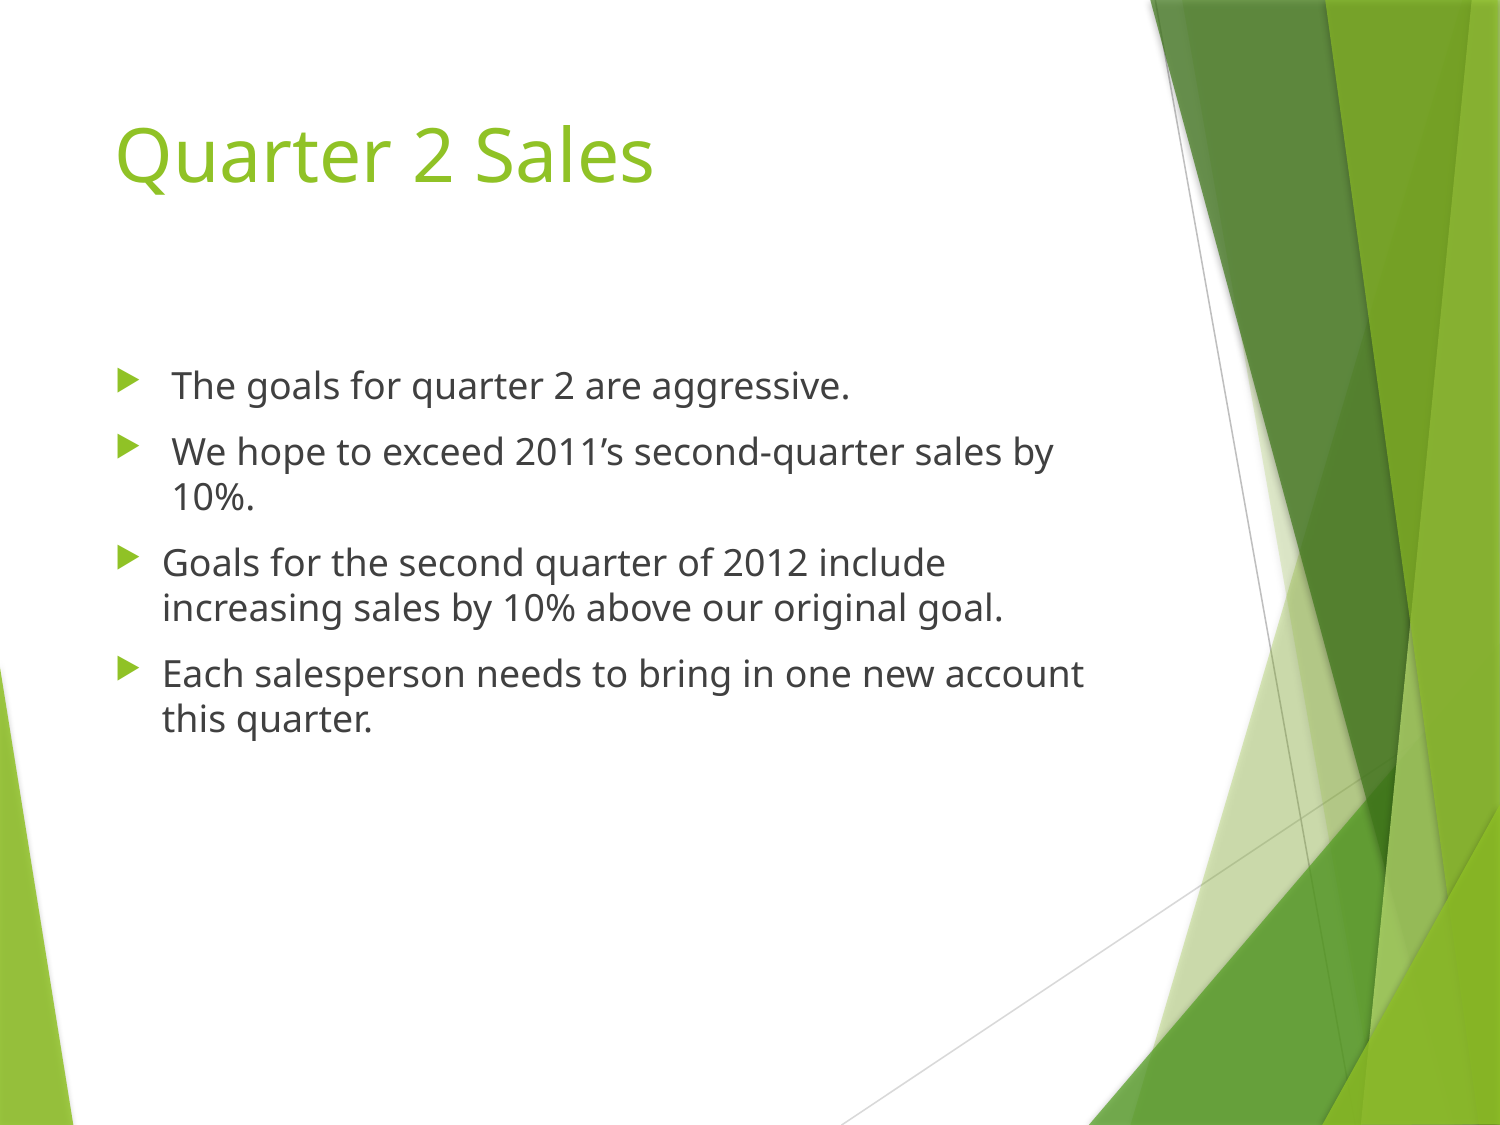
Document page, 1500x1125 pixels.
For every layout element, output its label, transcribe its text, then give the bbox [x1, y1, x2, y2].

title Quarter 2 Sales [99, 99, 1142, 317]
list The goals for quarter 2 are aggressive. We hope to exceed 2011’s second-quarter sales by 10%. Goals for the second quarter of 2012 include increasing sales by 10% above our original goal. Each salesperson needs to bring in one new account this quarter. [99, 354, 1142, 992]
